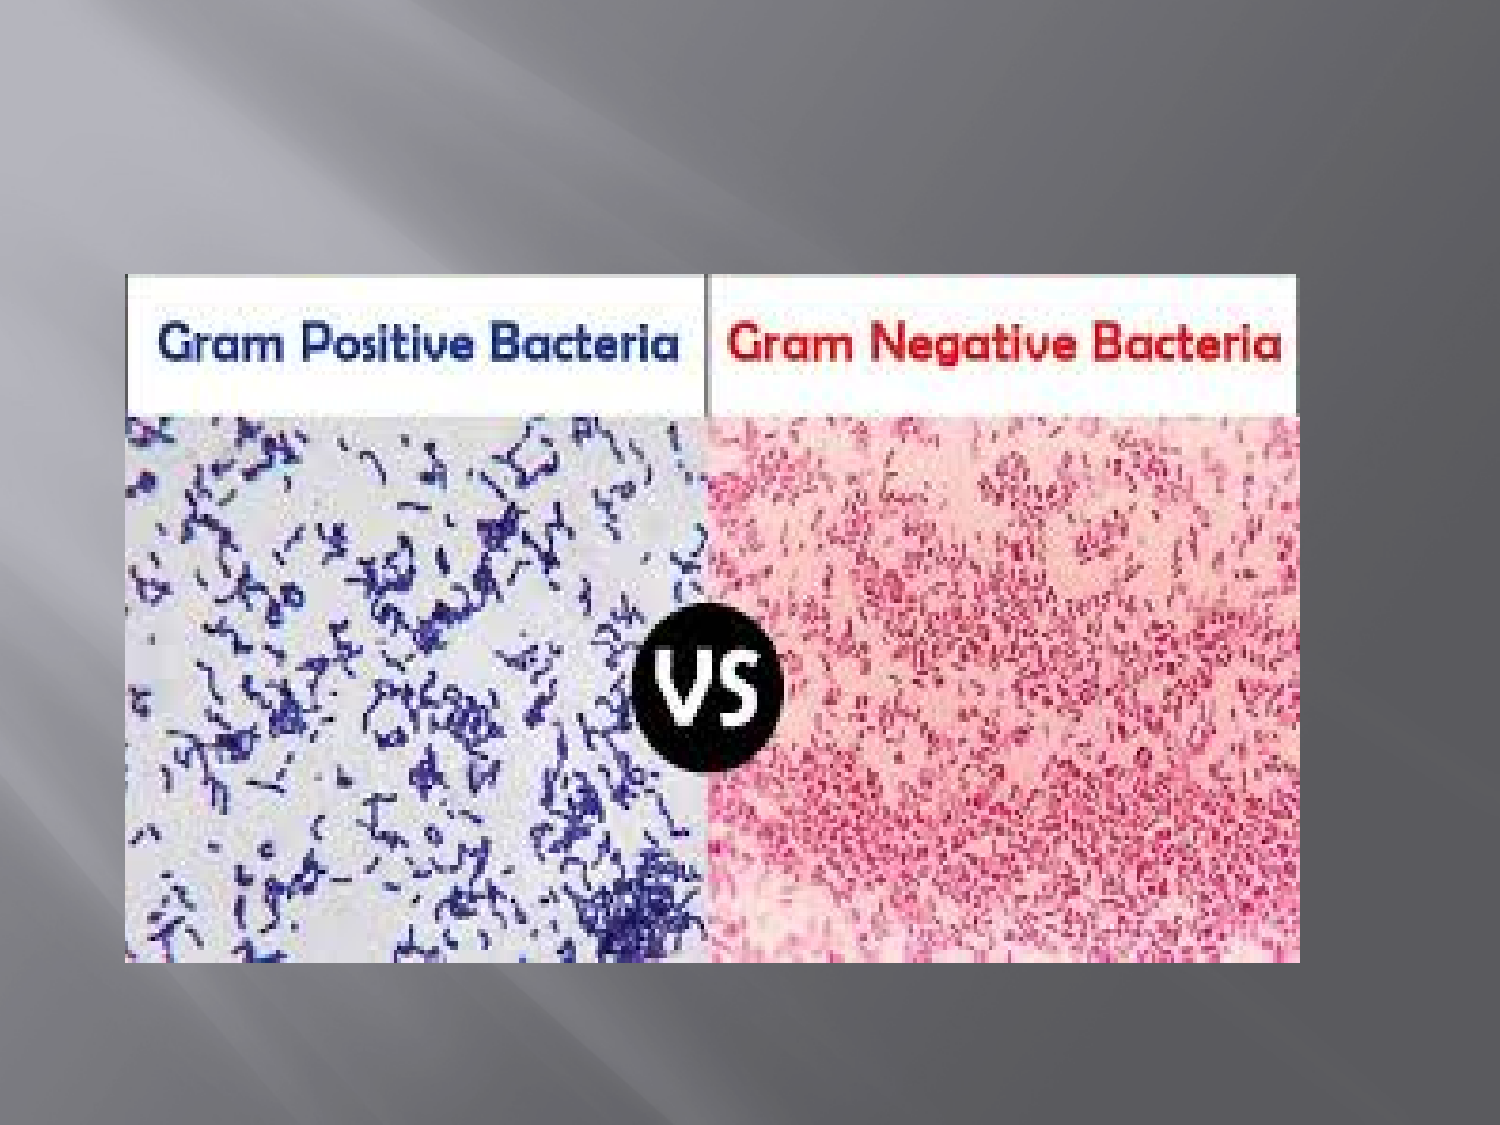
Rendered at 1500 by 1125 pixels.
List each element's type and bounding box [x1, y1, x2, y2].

list [124, 274, 1301, 963]
